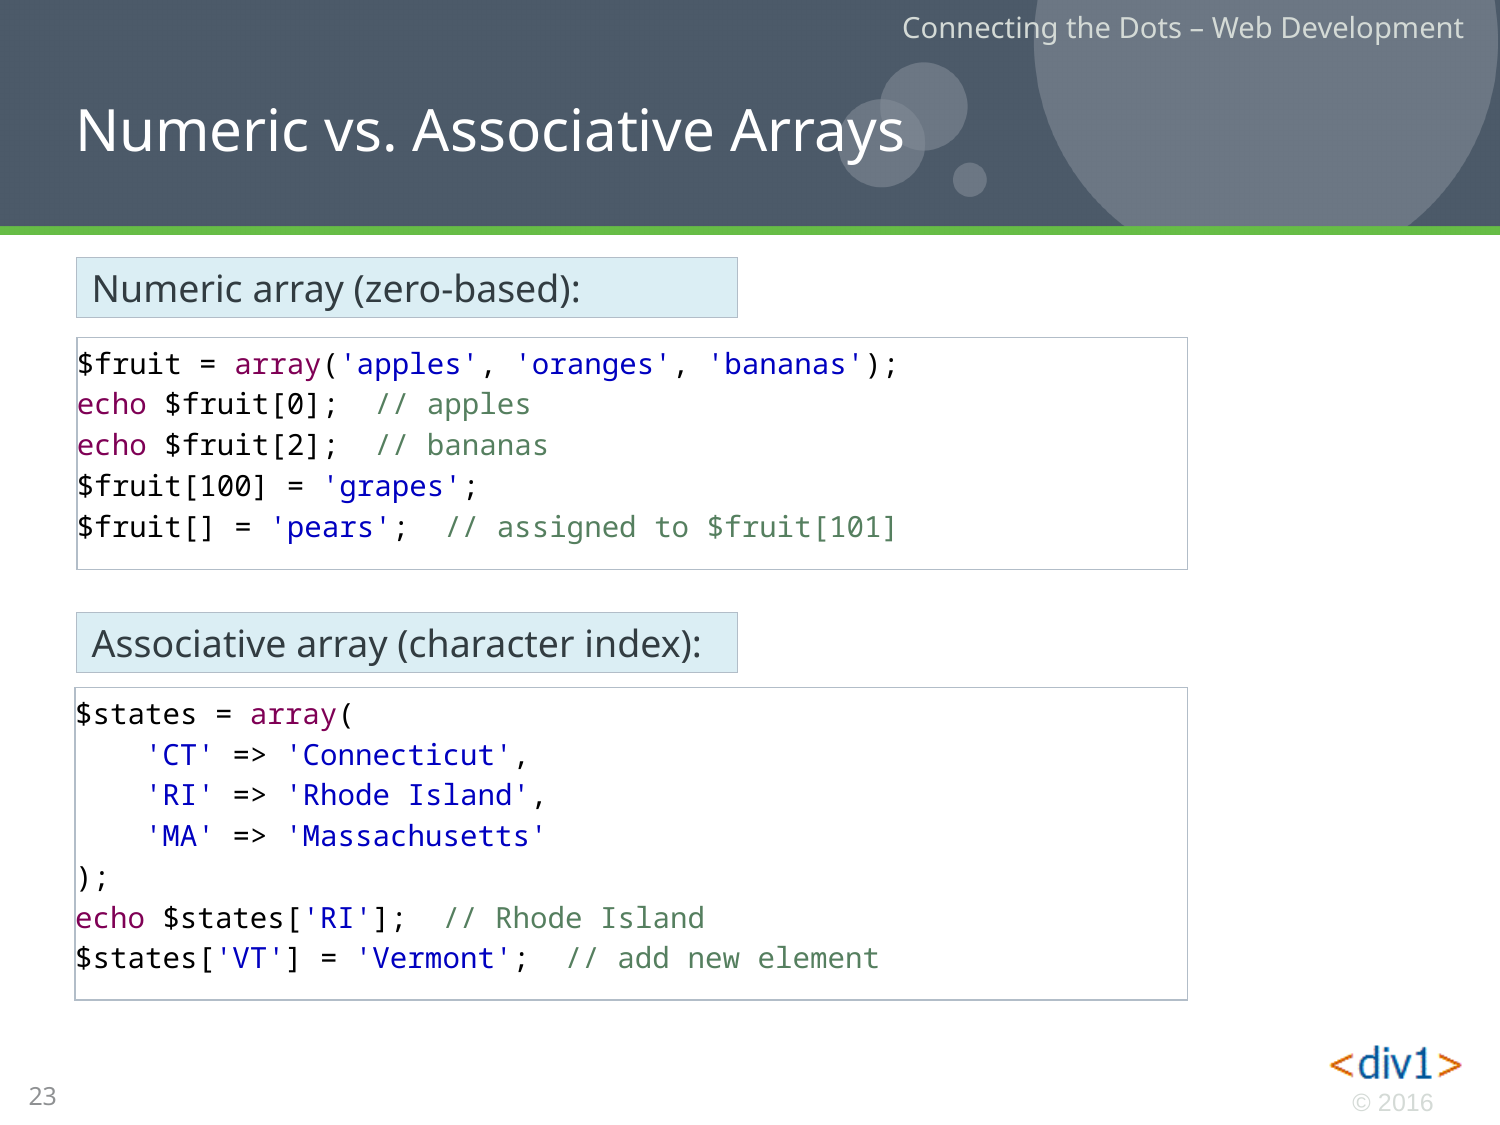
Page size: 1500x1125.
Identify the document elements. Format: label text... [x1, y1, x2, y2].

text_box Numeric array (zero-based): [76, 257, 738, 318]
title Numeric vs. Associative Arrays [74, 49, 1426, 171]
picture [1325, 1030, 1468, 1098]
list $fruit = array('apples', 'oranges', 'bananas'); echo $fruit[0]; // apples echo $fruit[2]; // bananas $fruit[100] = 'grapes'; $fruit[] = 'pears'; // assigned to $fruit[101] [76, 337, 1188, 570]
text_box $states = array( 'CT' => 'Connecticut', 'RI' => 'Rhode Island', 'MA' => 'Massachusetts' ); echo $states['RI']; // Rhode Island $states['VT'] = 'Vermont'; // add new element [74, 687, 1188, 1000]
text_box Associative array (character index): [76, 612, 738, 673]
picture [0, 0, 1500, 235]
